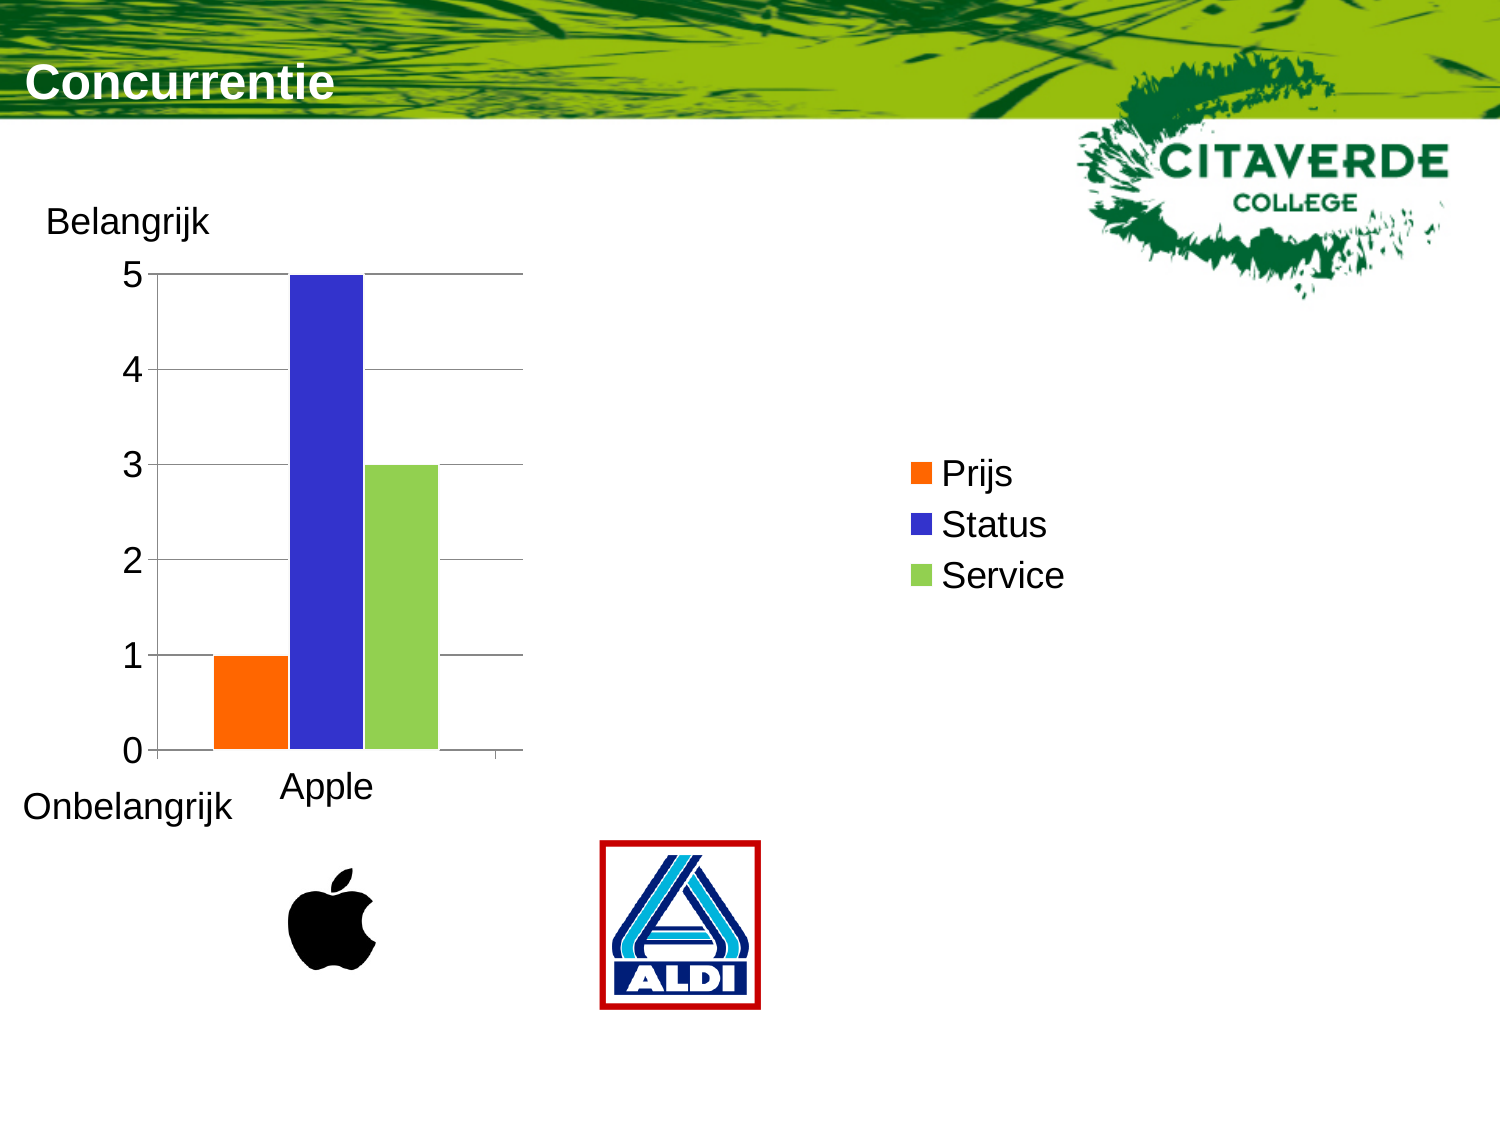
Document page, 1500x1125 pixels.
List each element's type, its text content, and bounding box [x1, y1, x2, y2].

text_box Onbelangrijk [7, 775, 108, 835]
chart [111, 190, 1081, 829]
title Concurrentie [9, 45, 1285, 114]
text_box Belangrijk [30, 189, 112, 250]
picture [0, 0, 1500, 1125]
